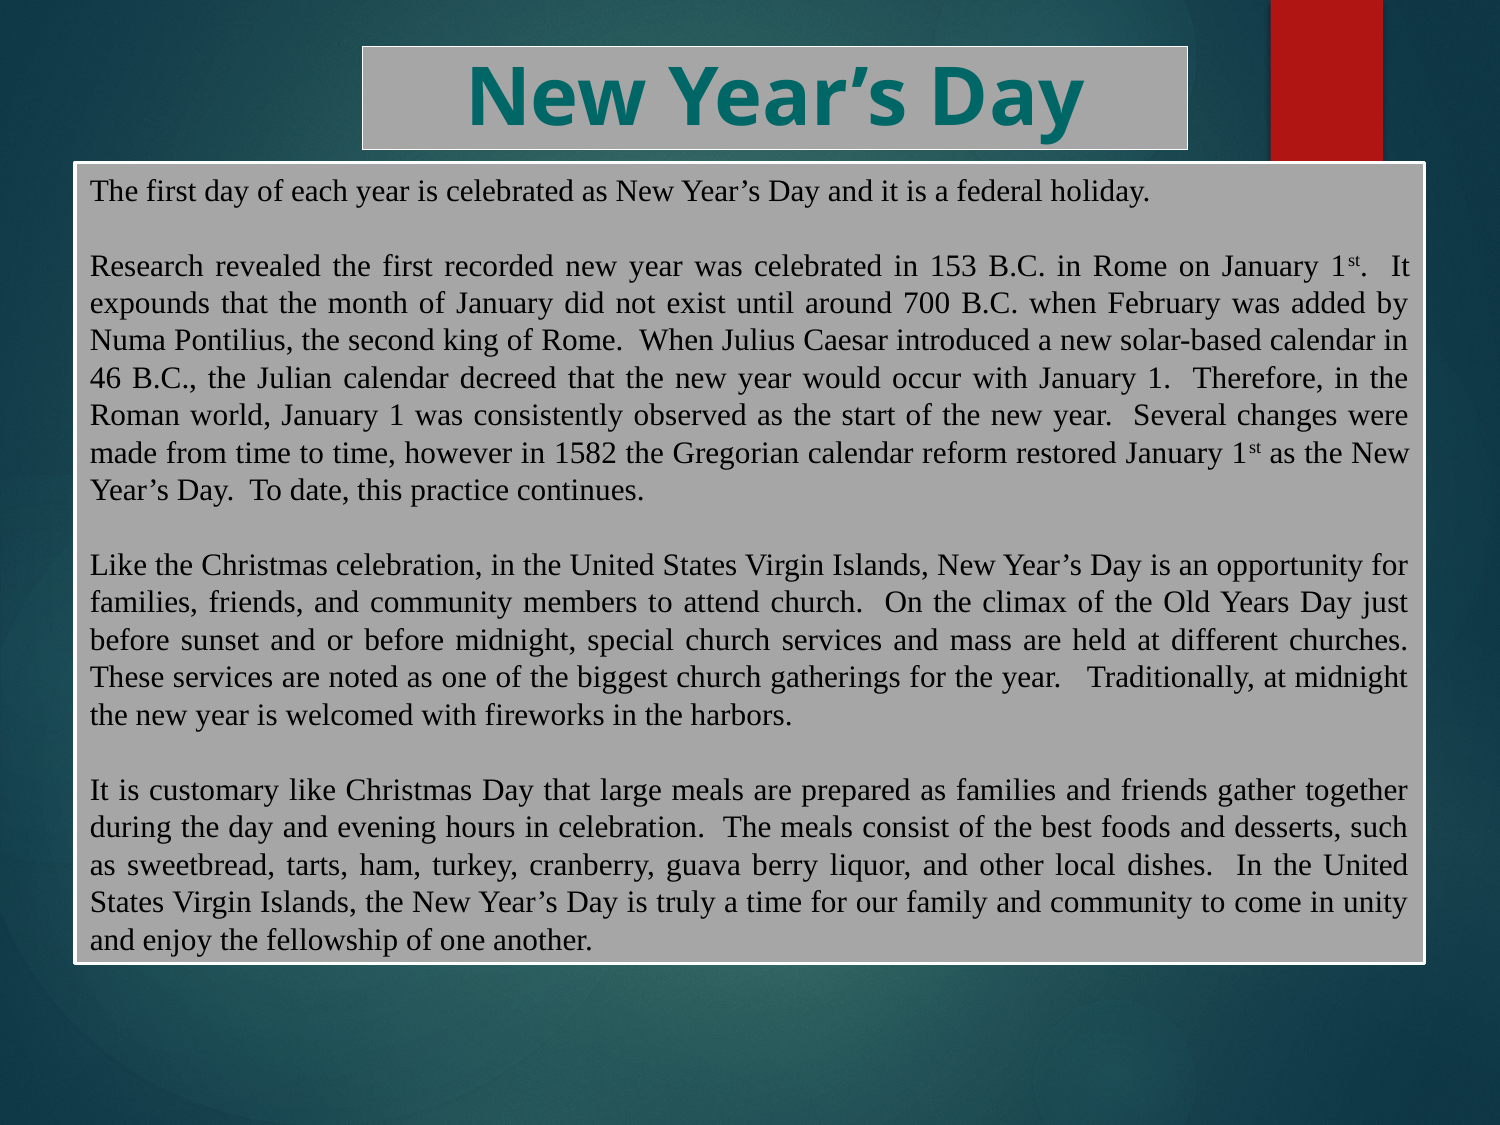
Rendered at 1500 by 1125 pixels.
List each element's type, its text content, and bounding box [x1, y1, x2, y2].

text_box New Year’s Day [362, 46, 1188, 150]
text_box The first day of each year is celebrated as New Year’s Day and it is a federal holiday. Research revealed the first recorded new year was celebrated in 153 B.C. in Rome on January 1st. It expounds that the month of January did not exist until around 700 B.C. when February was added by Numa Pontilius, the second king of Rome. When Julius Caesar introduced a new solar-based calendar in 46 B.C., the Julian calendar decreed that the new year would occur with January 1. Therefore, in the Roman world, January 1 was consistently observed as the start of the new year. Several changes were made from time to time, however in 1582 the Gregorian calendar reform restored January 1st as the New Year’s Day. To date, this practice continues. Like the Christmas celebration, in the United States Virgin Islands, New Year’s Day is an opportunity for families, friends, and community members to attend church. On the climax of the Old Years Day just before sunset and or before midnight, special church services and mass are held at different churches. These services are noted as one of the biggest church gatherings for the year. Traditionally, at midnight the new year is welcomed with fireworks in the harbors. It is customary like Christmas Day that large meals are prepared as families and friends gather together during the day and evening hours in celebration. The meals consist of the best foods and desserts, such as sweetbread, tarts, ham, turkey, cranberry, guava berry liquor, and other local dishes. In the United States Virgin Islands, the New Year’s Day is truly a time for our family and community to come in unity and enjoy the fellowship of one another. [73, 161, 1426, 965]
